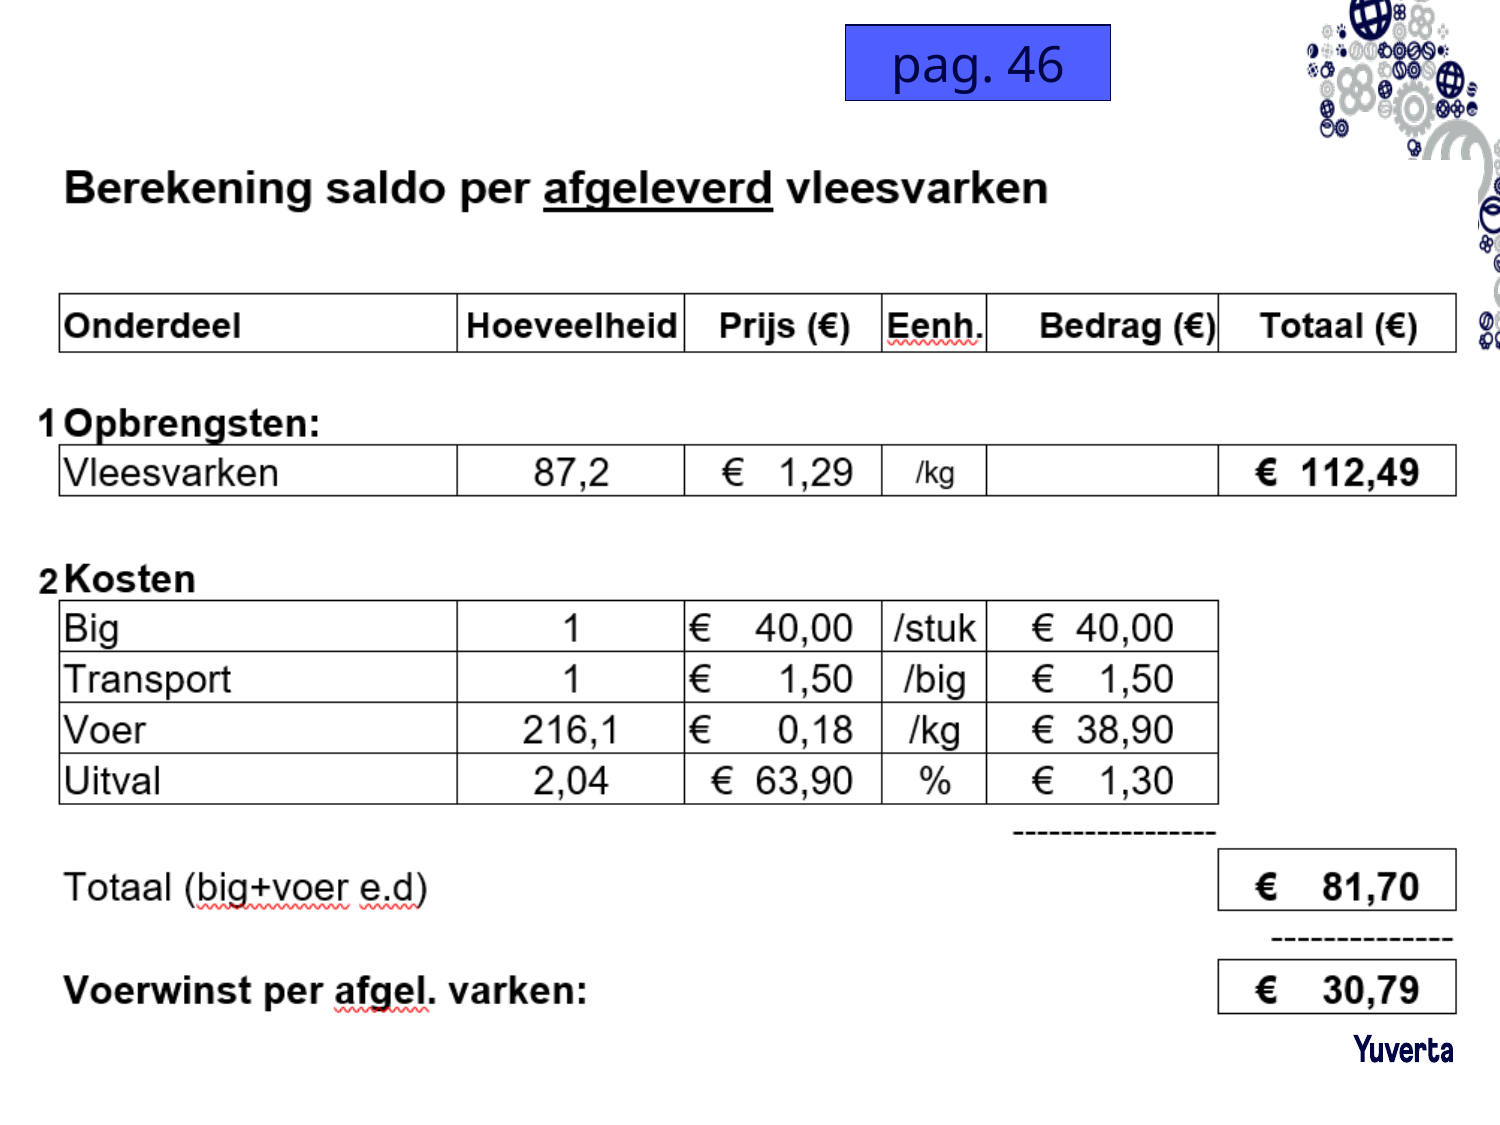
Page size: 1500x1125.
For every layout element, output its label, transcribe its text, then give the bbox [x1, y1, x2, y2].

text_box pag. 46 [845, 24, 1111, 101]
picture [0, 0, 1500, 1125]
